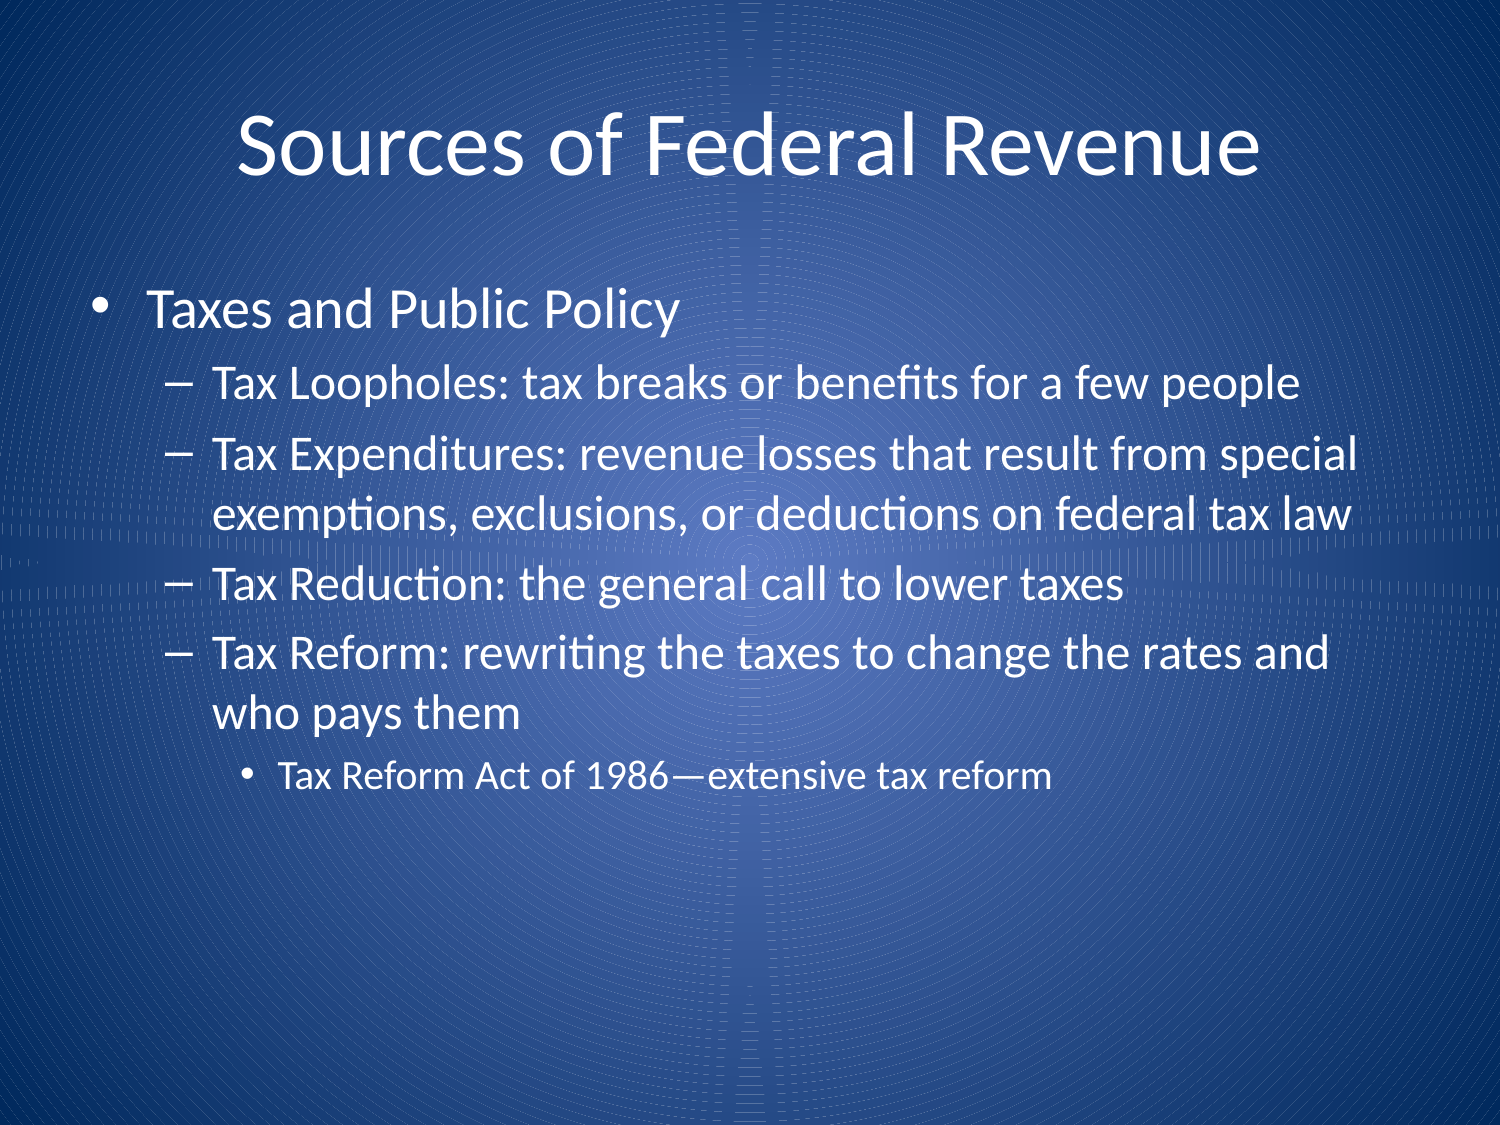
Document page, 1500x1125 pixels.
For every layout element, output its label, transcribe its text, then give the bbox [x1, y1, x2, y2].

title Sources of Federal Revenue [75, 45, 1425, 233]
list Taxes and Public Policy Tax Loopholes: tax breaks or benefits for a few people Tax Expenditures: revenue losses that result from special exemptions, exclusions, or deductions on federal tax law Tax Reduction: the general call to lower taxes Tax Reform: rewriting the taxes to change the rates and who pays them Tax Reform Act of 1986—extensive tax reform [75, 262, 1425, 1005]
